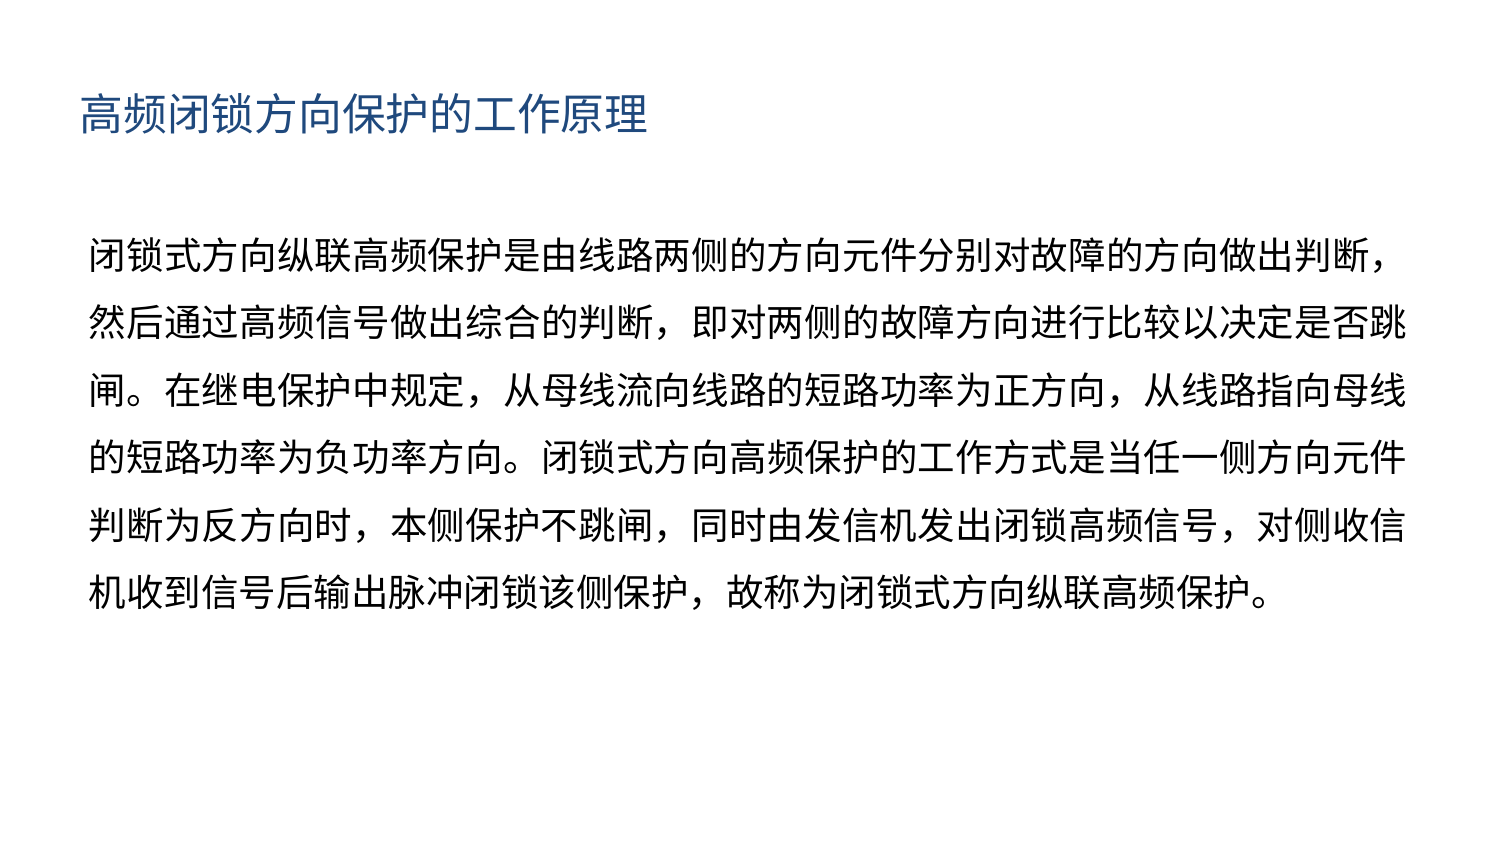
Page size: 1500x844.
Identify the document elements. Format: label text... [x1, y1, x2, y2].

text_box 高频闭锁方向保护的工作原理 [64, 79, 725, 151]
text_box 闭锁式方向纵联高频保护是由线路两侧的方向元件分别对故障的方向做出判断，然后通过高频信号做出综合的判断，即对两侧的故障方向进行比较以决定是否跳闸。在继电保护中规定，从母线流向线路的短路功率为正方向，从线路指向母线的短路功率为负功率方向。闭锁式方向高频保护的工作方式是当任一侧方向元件判断为反方向时，本侧保护不跳闸，同时由发信机发出闭锁高频信号，对侧收信机收到信号后输出脉冲闭锁该侧保护，故称为闭锁式方向纵联高频保护。 [74, 201, 1423, 622]
